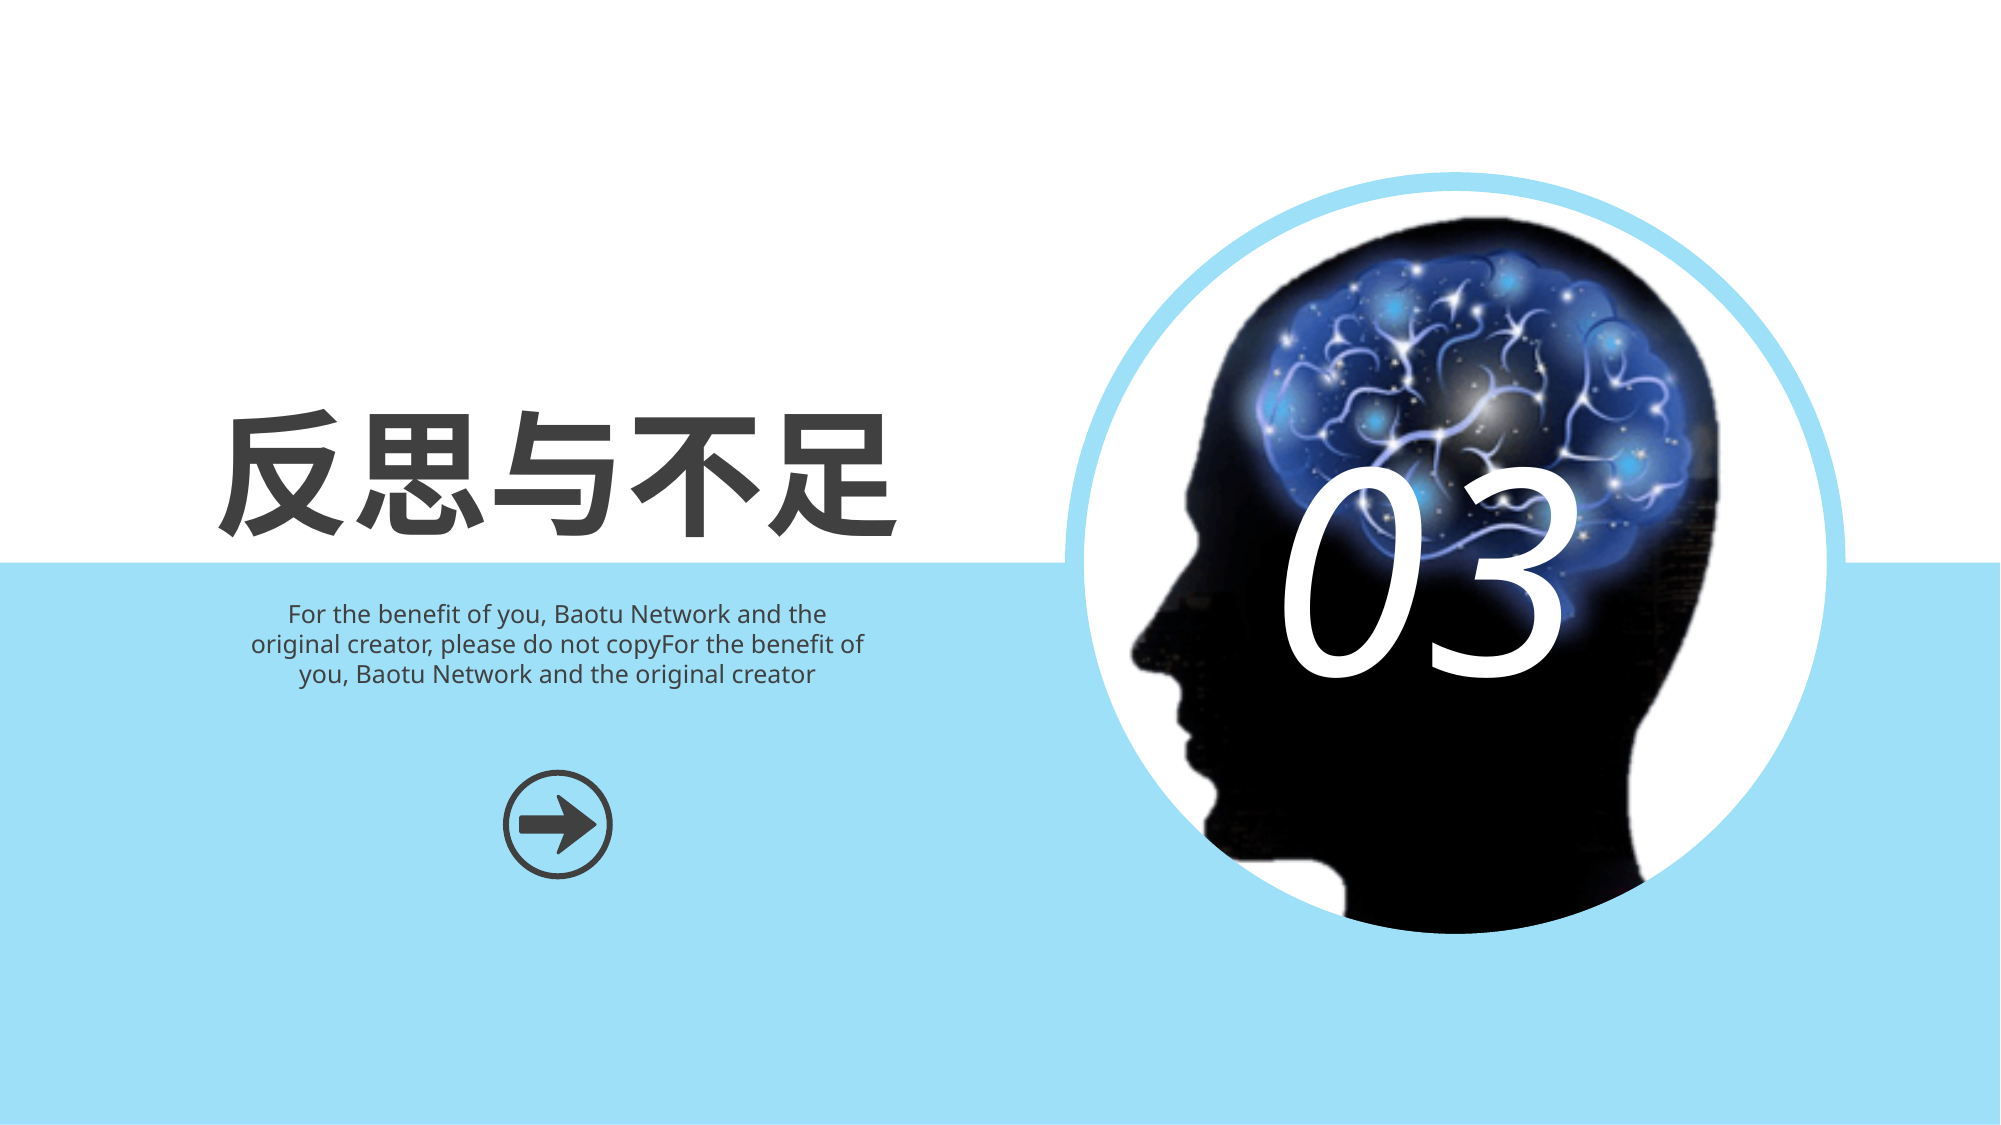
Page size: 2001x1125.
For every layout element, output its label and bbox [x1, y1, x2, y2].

text_box [0, 181, 2000, 1125]
